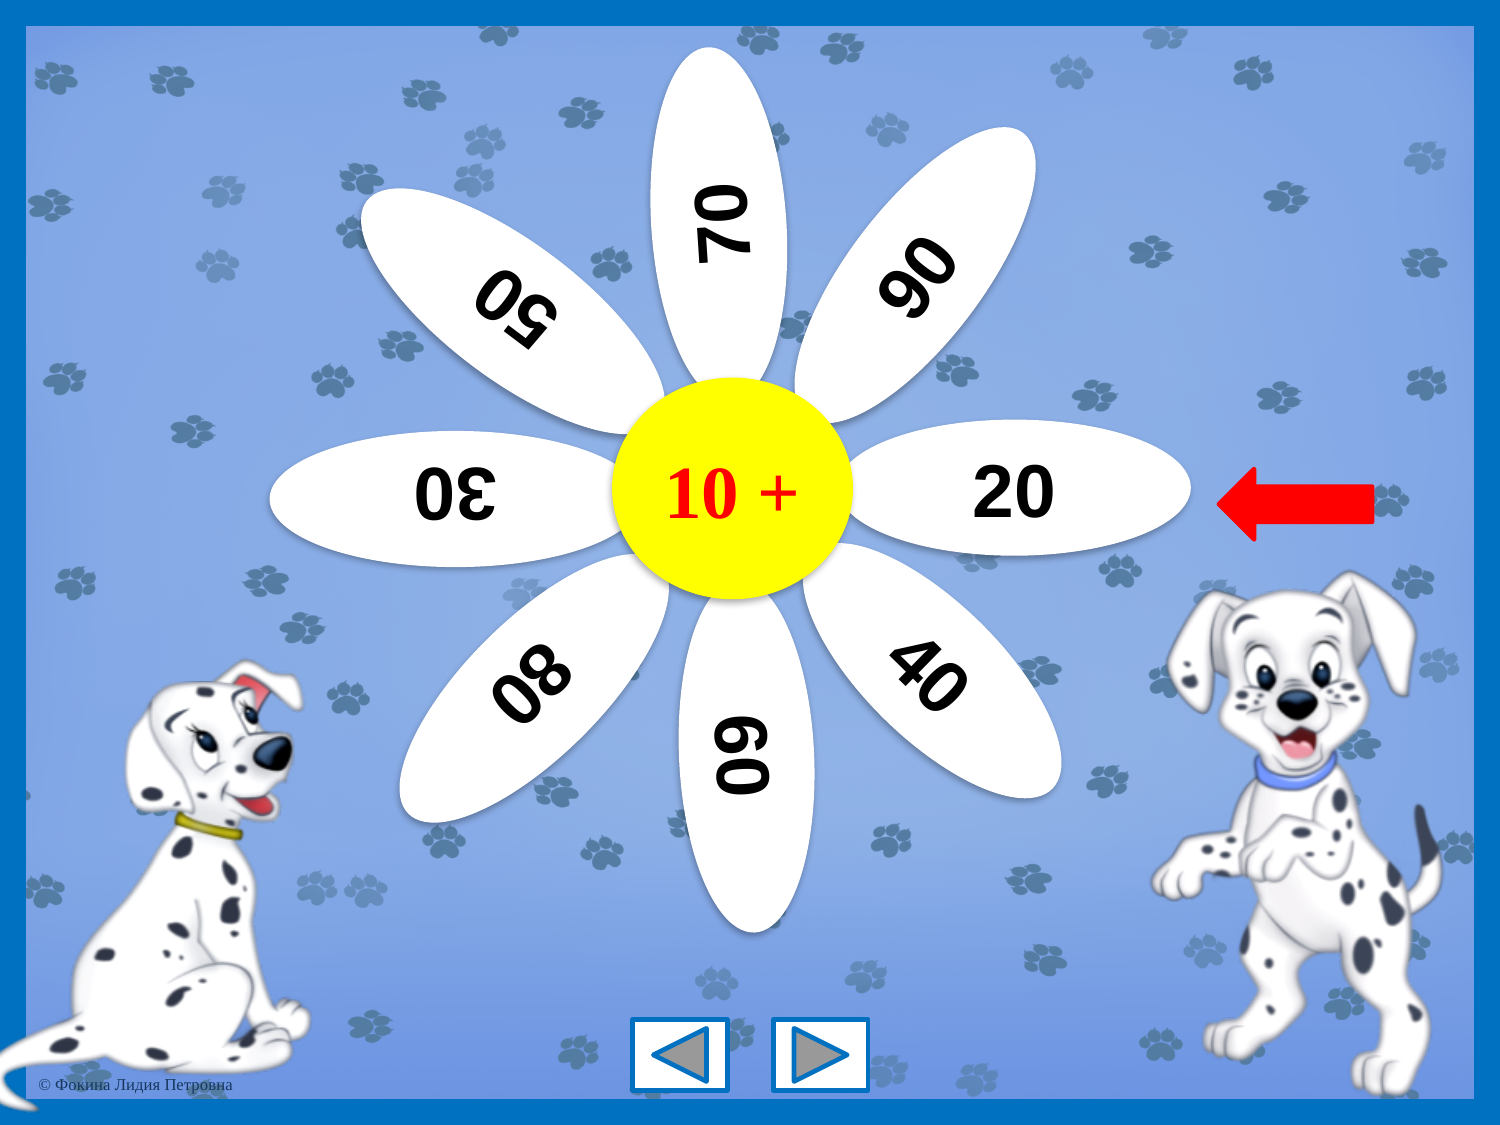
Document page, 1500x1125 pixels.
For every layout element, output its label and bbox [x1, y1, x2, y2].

text_box [1216, 466, 1375, 542]
text_box [269, 46, 1192, 933]
text_box [771, 1017, 870, 1092]
picture [1139, 562, 1465, 1104]
text_box [631, 1017, 729, 1092]
picture [0, 644, 320, 1125]
